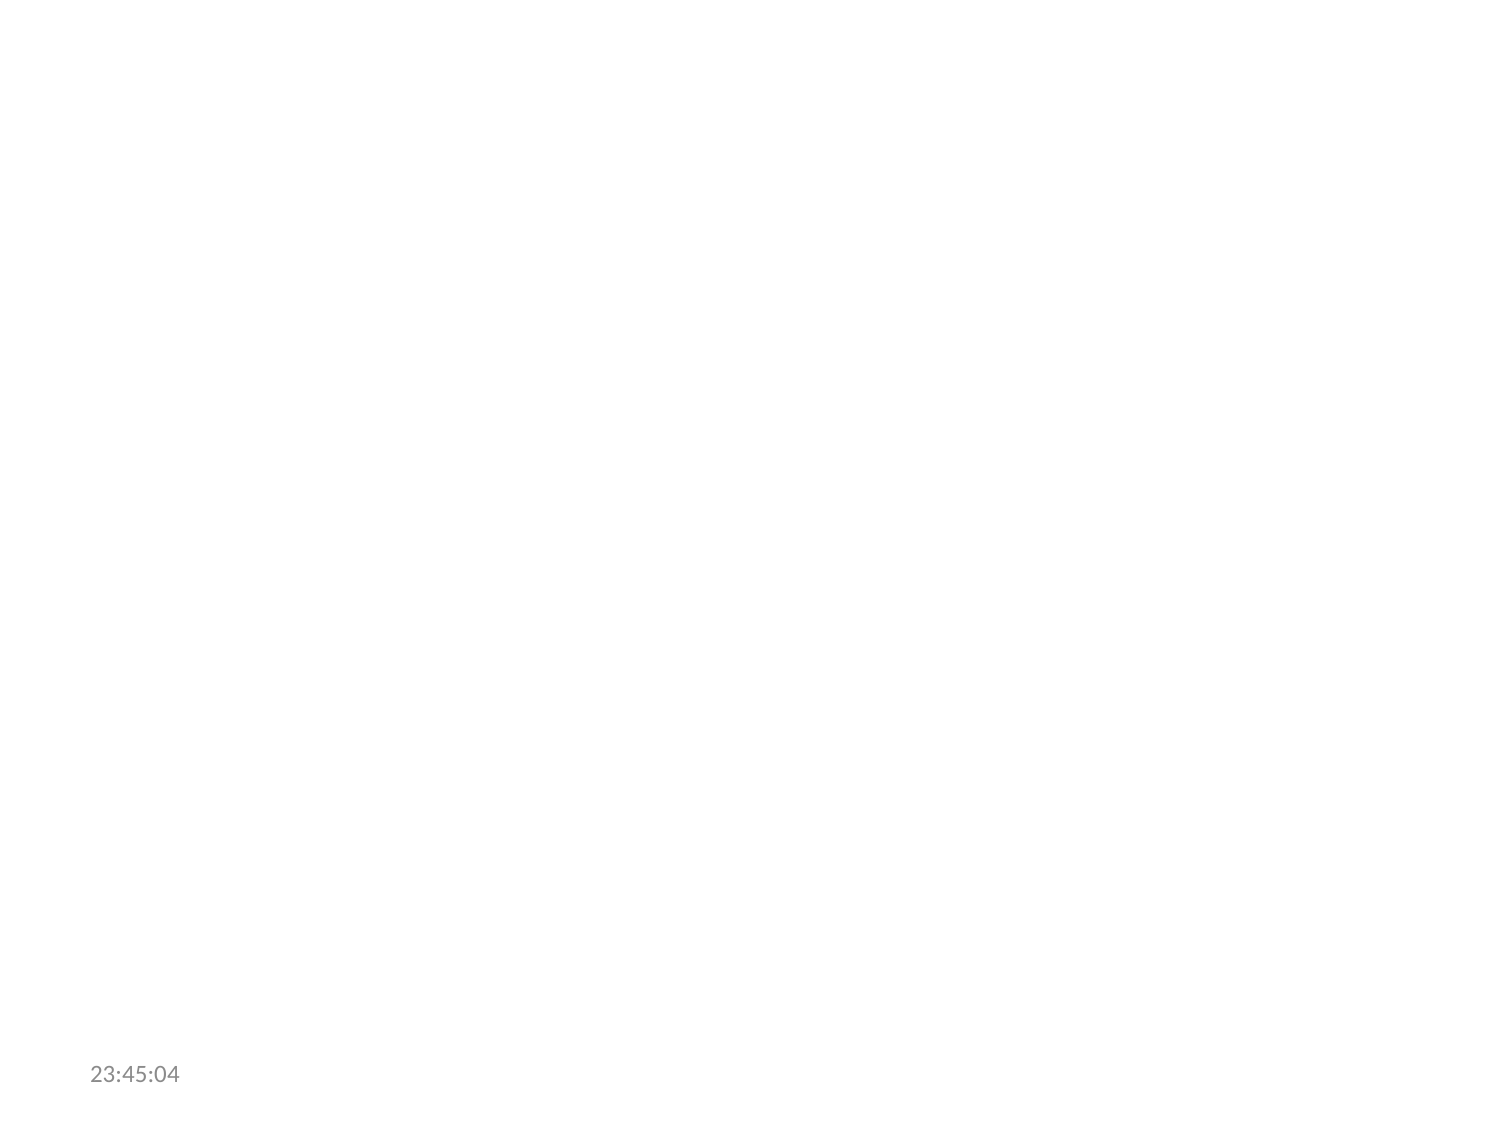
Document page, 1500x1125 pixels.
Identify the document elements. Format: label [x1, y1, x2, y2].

slide_number [75, 1042, 425, 1103]
